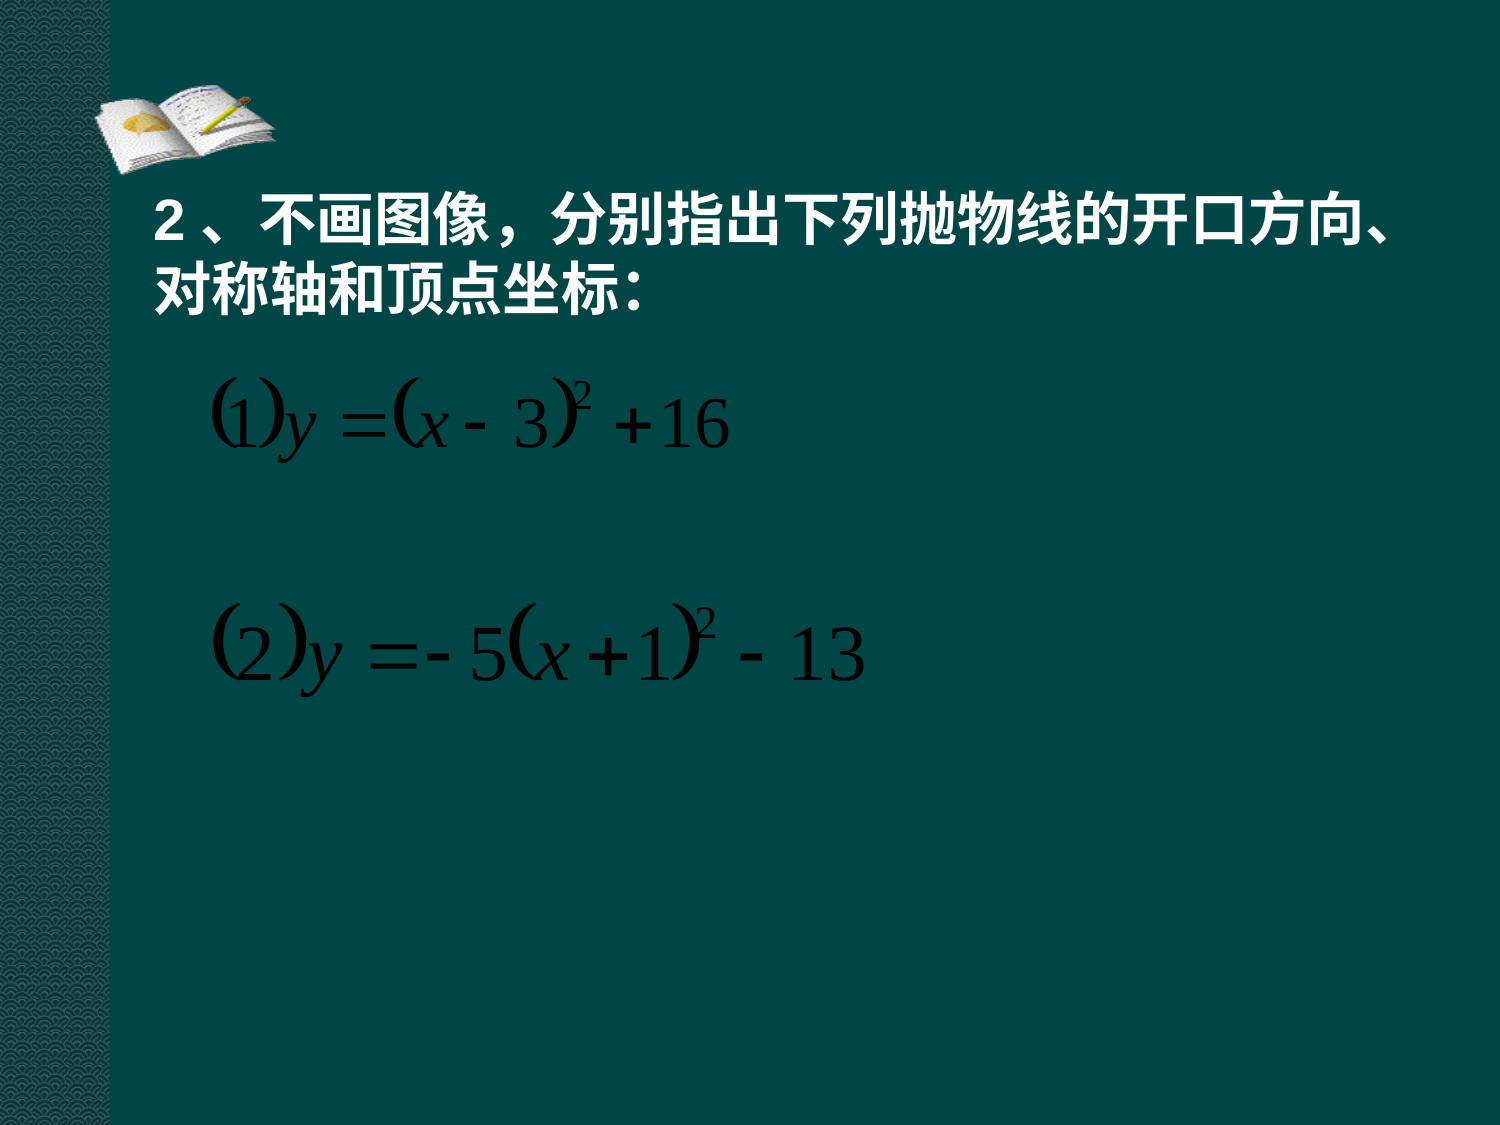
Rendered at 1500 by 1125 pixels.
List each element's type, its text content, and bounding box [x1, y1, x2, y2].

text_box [199, 361, 742, 479]
picture [0, 0, 290, 1125]
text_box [199, 586, 876, 714]
text_box 2、不画图像，分别指出下列抛物线的开口方向、 对称轴和顶点坐标： [138, 174, 1439, 330]
